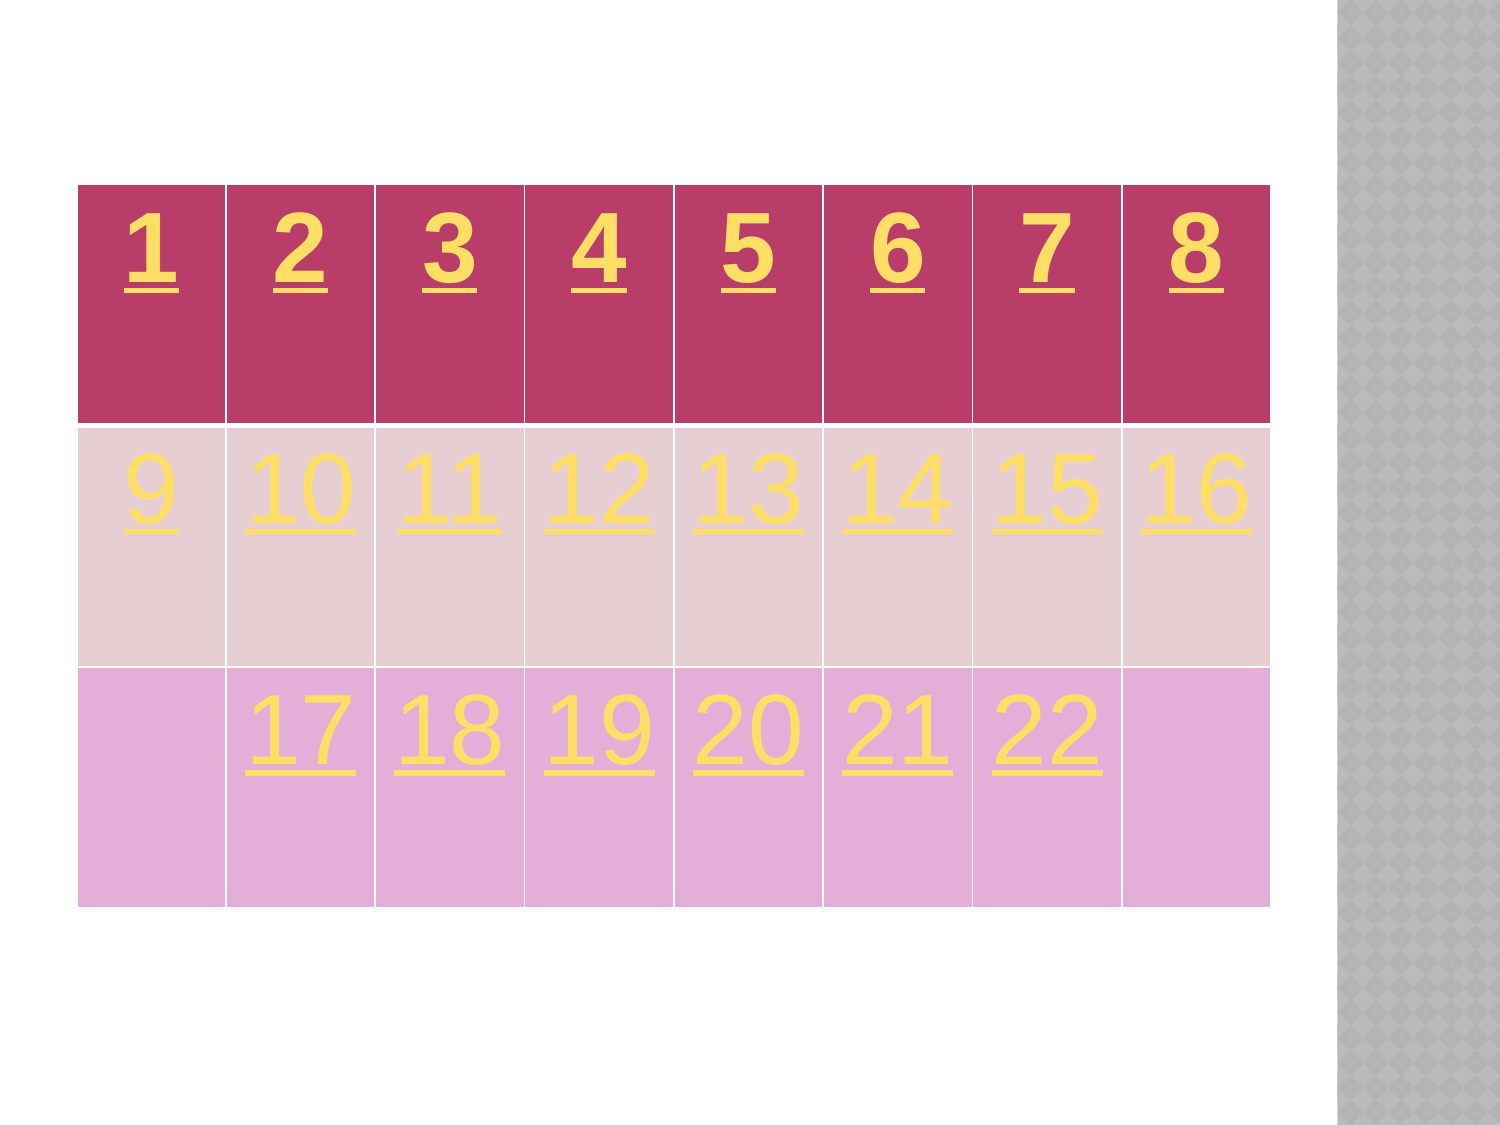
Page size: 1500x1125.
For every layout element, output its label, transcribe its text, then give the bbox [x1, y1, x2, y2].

table_header 6 [824, 185, 972, 423]
table_cell 17 [227, 668, 374, 907]
table_header 5 [675, 185, 822, 423]
table_cell 18 [376, 668, 524, 907]
table_cell 22 [973, 668, 1121, 907]
table_cell 14 [824, 428, 972, 666]
table_cell 15 [973, 428, 1121, 666]
table_cell 13 [675, 428, 822, 666]
table_header 2 [227, 185, 374, 423]
table_cell 19 [525, 668, 673, 907]
table_header 7 [973, 185, 1121, 423]
table_cell 11 [376, 428, 524, 666]
table_cell [1123, 668, 1270, 907]
table_header 4 [525, 185, 673, 423]
table_cell 9 [78, 428, 225, 666]
table_cell 16 [1123, 428, 1270, 666]
table_cell 20 [675, 668, 822, 907]
table_header 3 [376, 185, 524, 423]
table_cell 10 [227, 428, 374, 666]
table_header 1 [78, 185, 225, 423]
table_cell [78, 668, 225, 907]
table_cell 12 [525, 428, 673, 666]
table_cell 21 [824, 668, 972, 907]
table_header 8 [1123, 185, 1270, 423]
